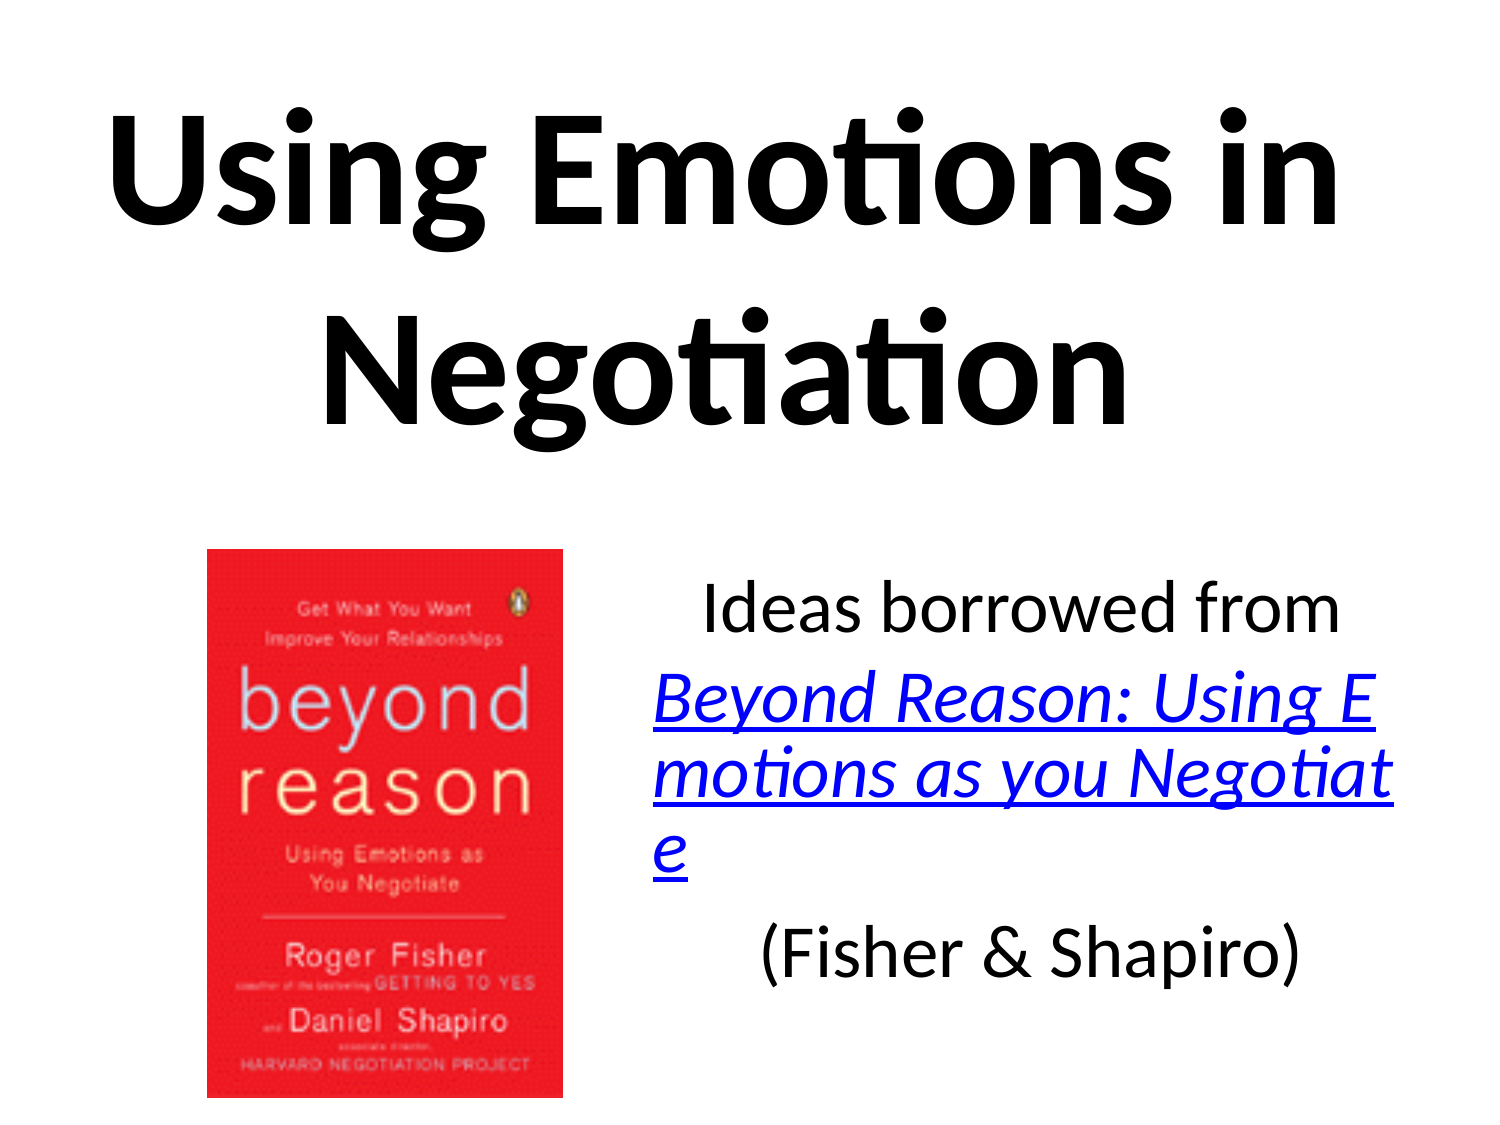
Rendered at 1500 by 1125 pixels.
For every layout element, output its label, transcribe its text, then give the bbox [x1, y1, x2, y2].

subtitle Ideas borrowed from Beyond Reason: Using Emotions as you Negotiate (Fisher & Shapiro) [637, 549, 1425, 838]
picture [207, 549, 563, 1098]
title Using Emotions in Negotiation [87, 137, 1363, 379]
